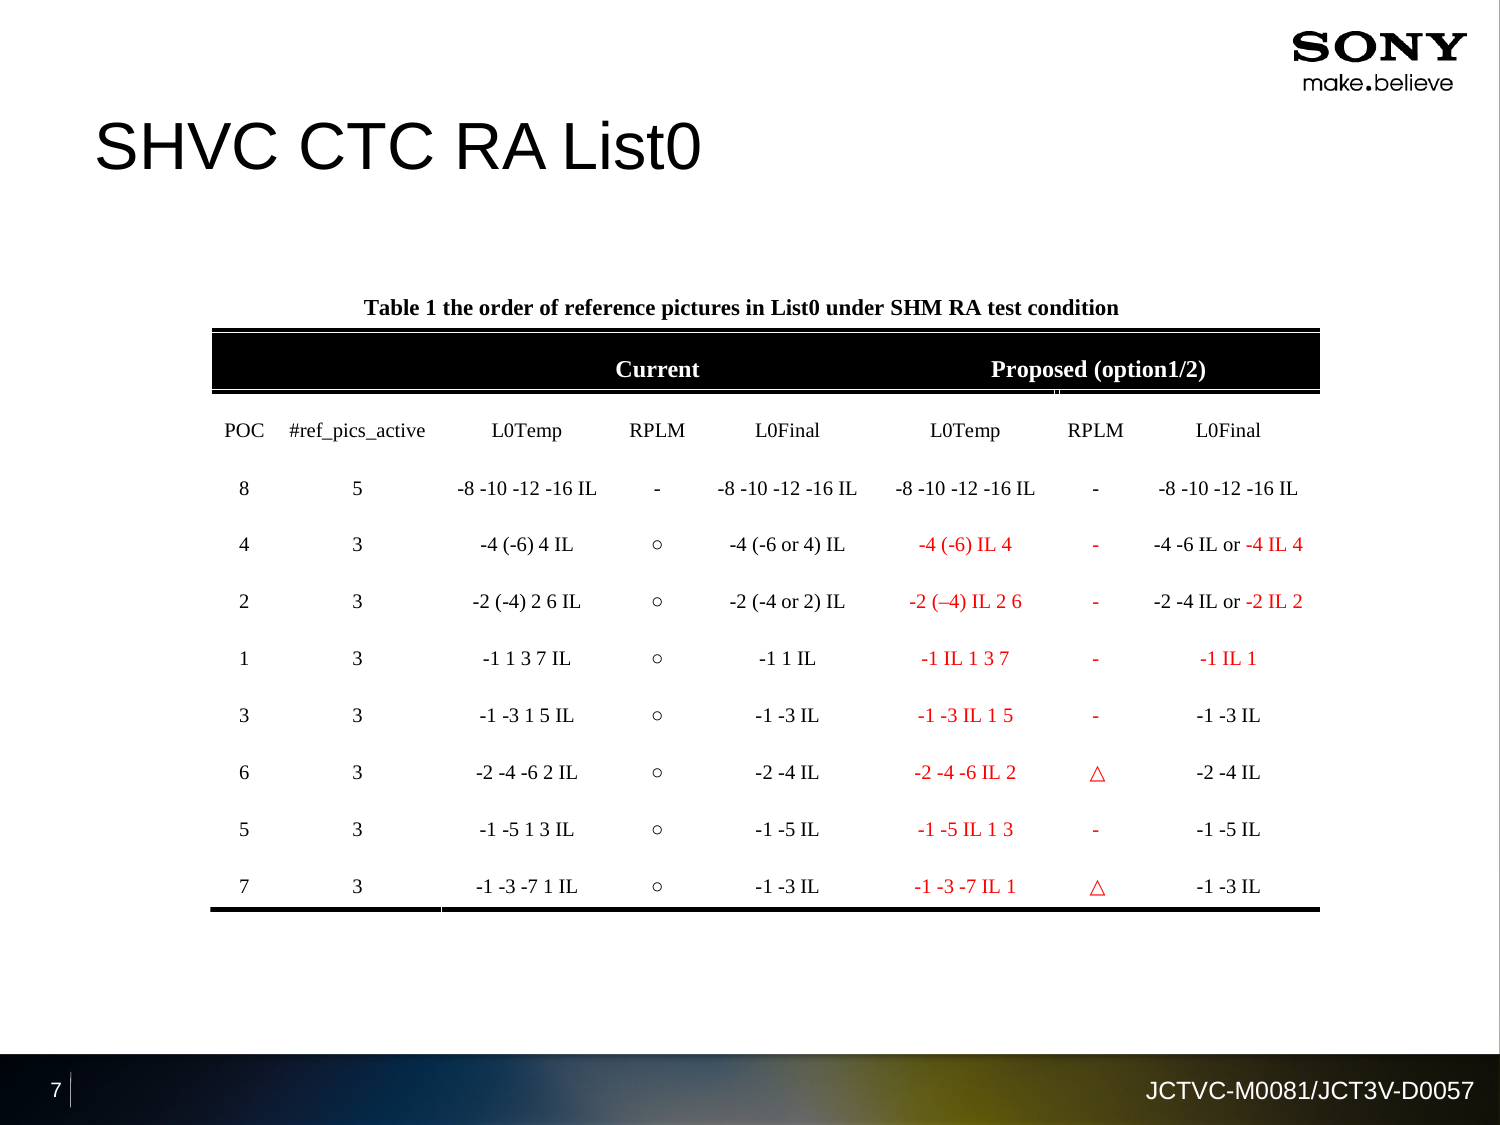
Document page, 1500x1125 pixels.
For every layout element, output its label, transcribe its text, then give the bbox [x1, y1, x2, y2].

footer JCTVC-M0081/JCT3V-D0057 [1015, 1059, 1491, 1120]
title SHVC CTC RA List0 [94, 64, 1270, 184]
slide_number 7 [20, 1071, 62, 1108]
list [210, 270, 1322, 969]
picture [0, 1055, 1500, 1125]
